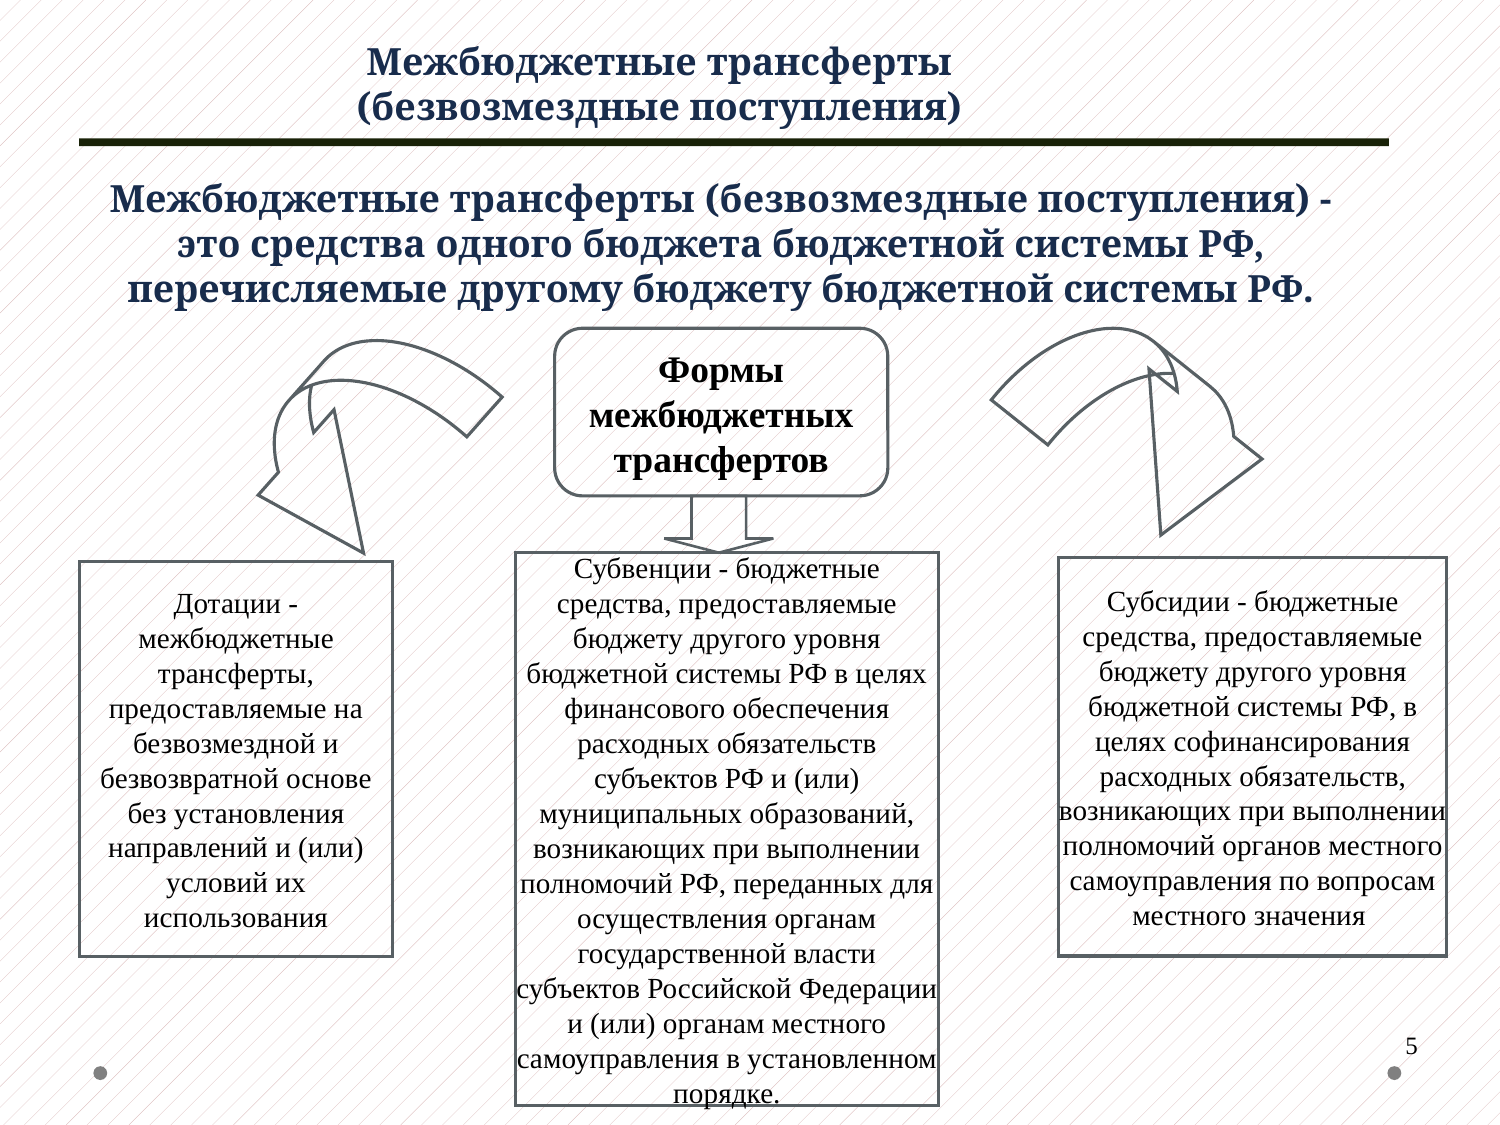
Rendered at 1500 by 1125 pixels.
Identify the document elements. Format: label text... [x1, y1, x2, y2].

text_box Формы межбюджетных трансфертов [554, 328, 888, 496]
text_box Межбюджетные трансферты (безвозмездные поступления) [29, 52, 1299, 114]
text_box [79, 377, 712, 917]
text_box 5 [1104, 997, 1433, 1068]
text_box Субсидии - бюджетные средства, предоставляемые бюджету другого уровня бюджетной системы РФ, в целях софинансирования расходных обязательств, возникающих при выполнении полномочий органов местного самоуправления по вопросам местного значения [1058, 557, 1447, 957]
text_box Дотации - межбюджетные трансферты, предоставляемые на безвозмездной и безвозвратной основе без установления направлений и (или) условий их использования [79, 561, 393, 957]
text_box Межбюджетные трансферты (безвозмездные поступления) - это средства одного бюджета бюджетной системы РФ, перечисляемые другому бюджету бюджетной системы РФ. [86, 167, 1356, 271]
text_box Субвенции - бюджетные средства, предоставляемые бюджету другого уровня бюджетной системы РФ в целях финансового обеспечения расходных обязательств субъектов РФ и (или) муниципальных образований, возникающих при выполнении полномочий РФ, переданных для осуществления органам государственной власти субъектов Российской Федерации и (или) органам местного самоуправления в установленном порядке. [515, 552, 939, 1106]
text_box [991, 328, 1263, 536]
text_box [258, 340, 503, 554]
text_box [664, 495, 774, 553]
text_box [726, 377, 1073, 917]
